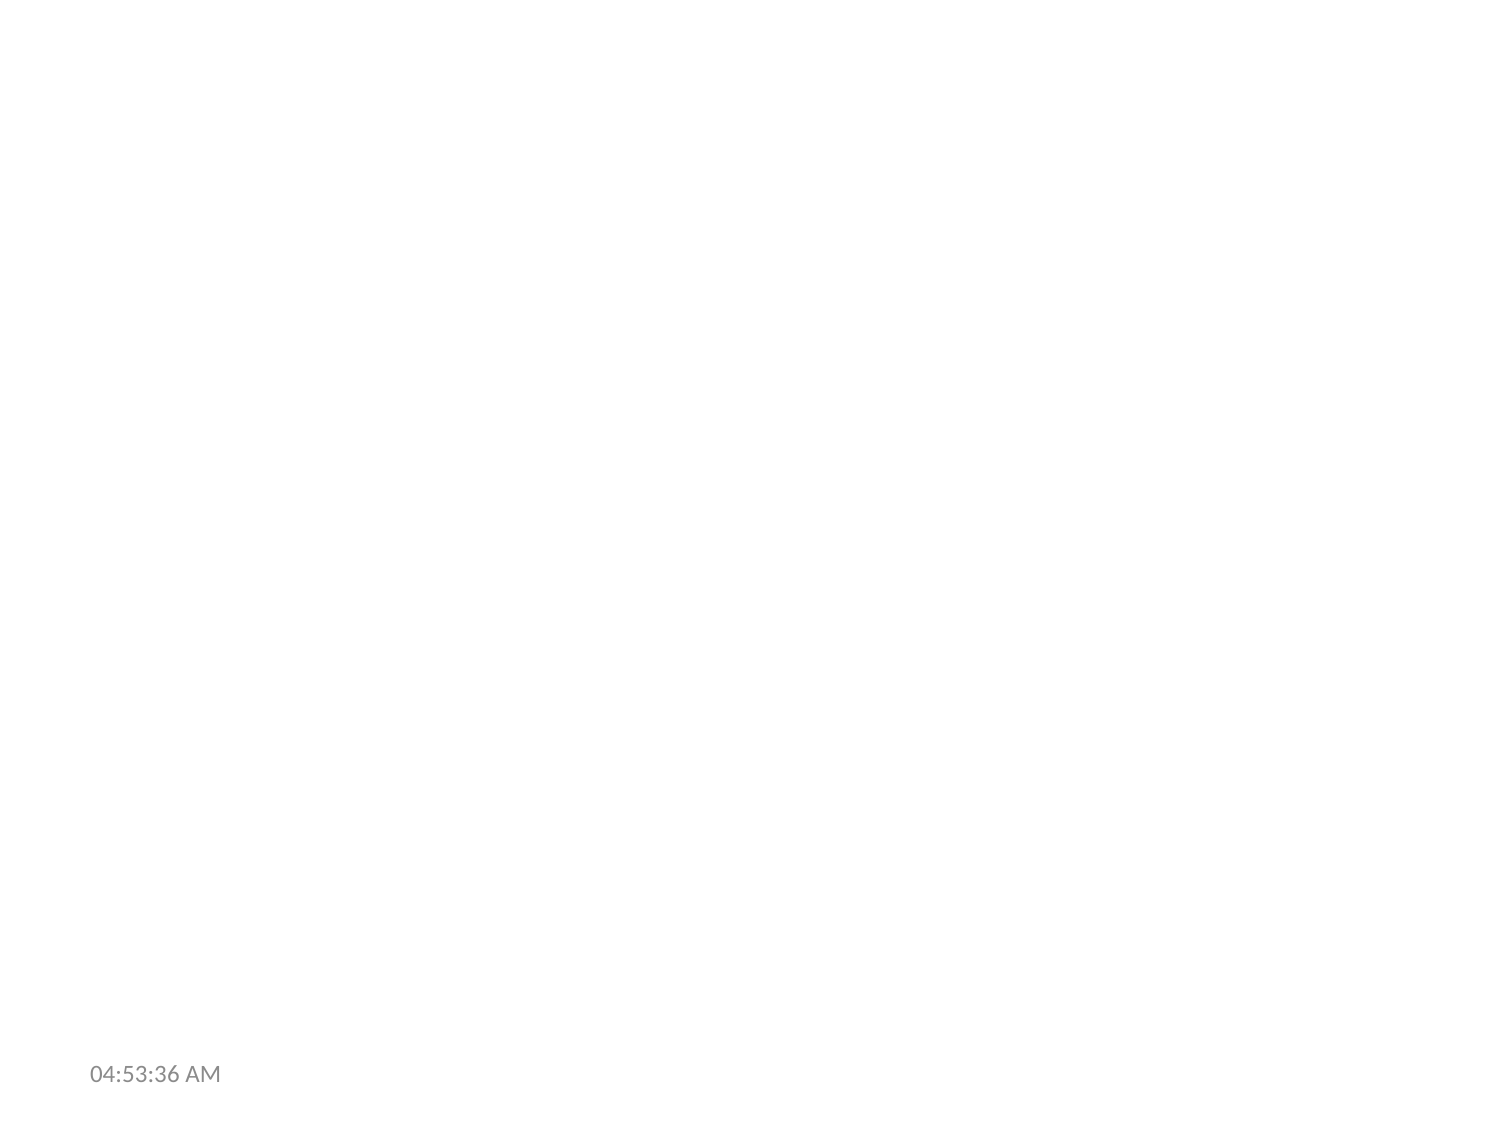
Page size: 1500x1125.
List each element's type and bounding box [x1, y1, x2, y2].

slide_number [75, 1042, 425, 1103]
